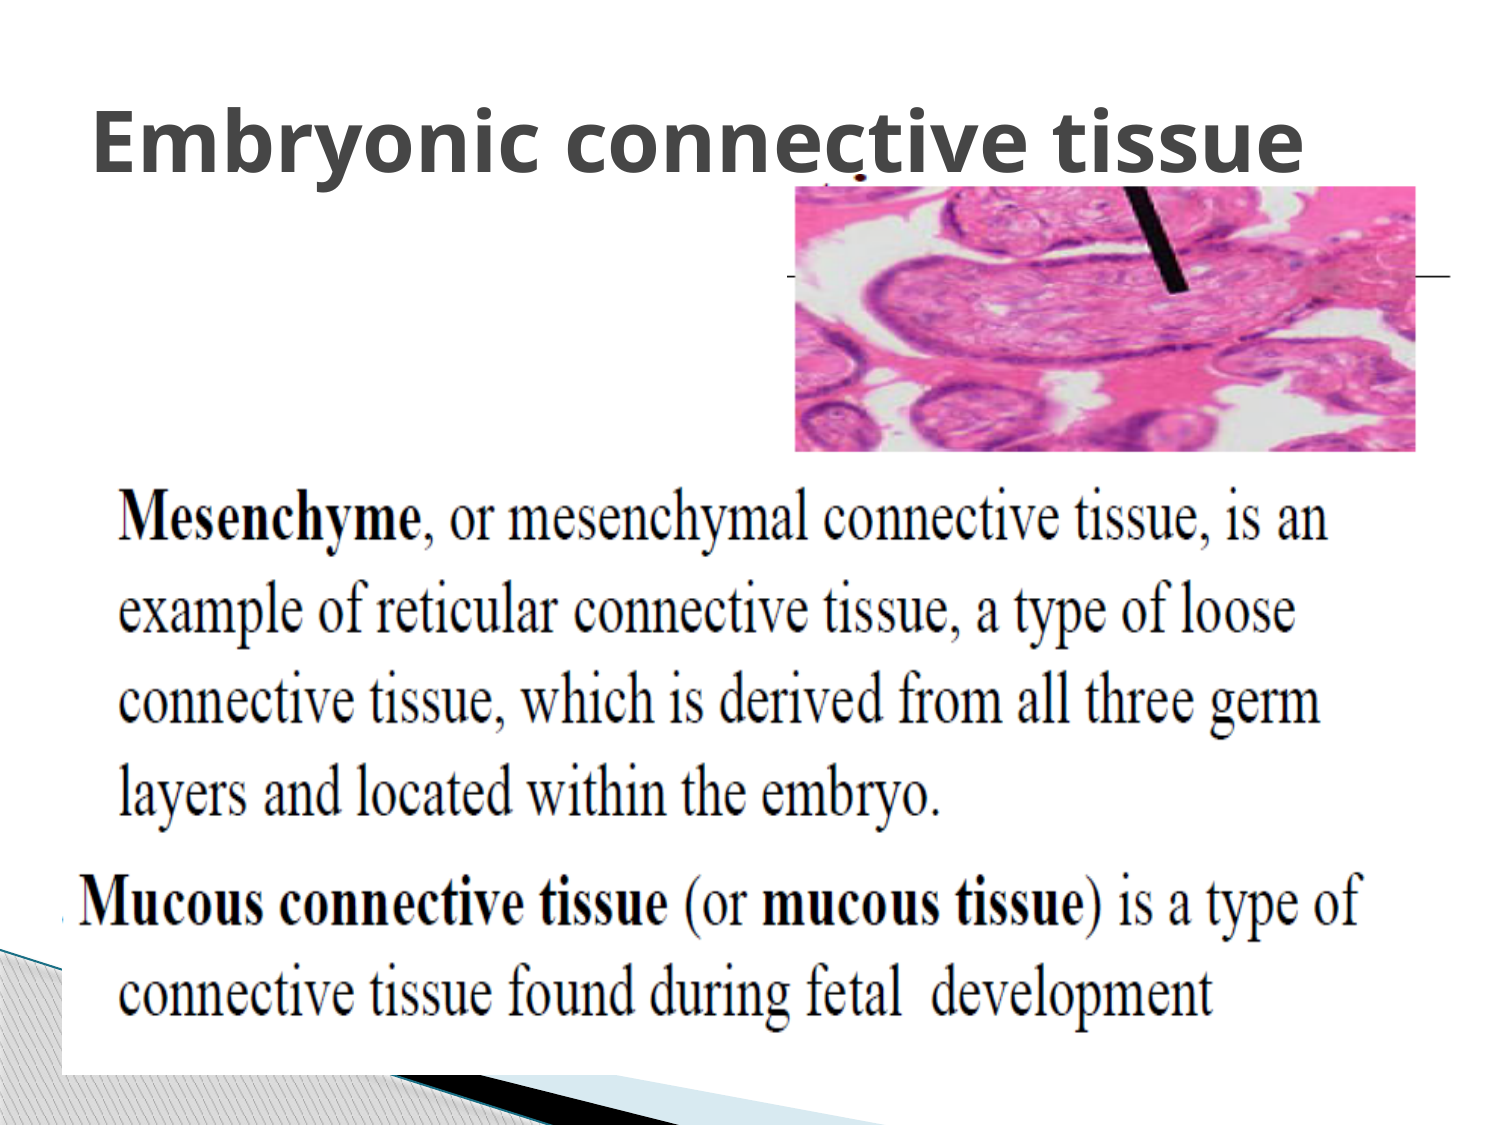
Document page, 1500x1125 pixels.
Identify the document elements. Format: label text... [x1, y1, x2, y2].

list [62, 437, 1413, 1076]
picture [787, 174, 1468, 460]
title Embryonic connective tissue [75, 45, 1425, 233]
